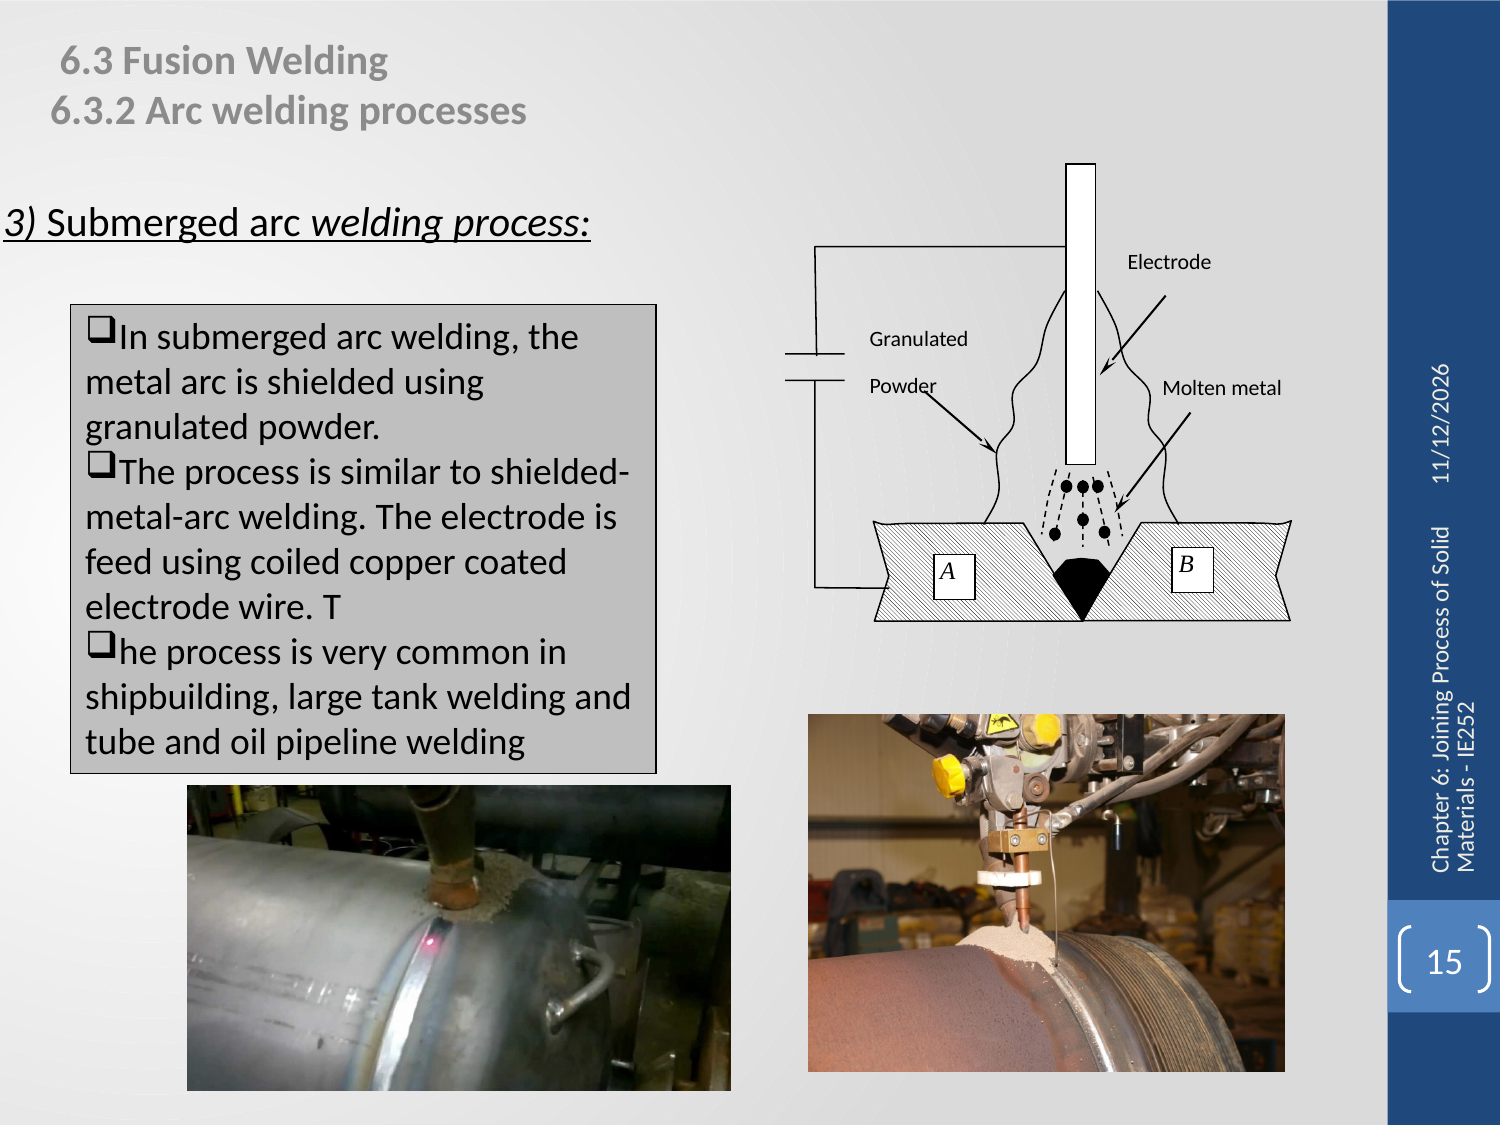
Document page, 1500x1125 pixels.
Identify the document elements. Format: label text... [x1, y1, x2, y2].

picture [808, 714, 1285, 1072]
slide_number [1408, 100, 1469, 500]
picture [187, 784, 731, 1091]
text_box 3) Submerged arc welding process: [0, 187, 682, 253]
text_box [784, 163, 1337, 622]
text_box 6.3 Fusion Welding 6.3.2 Arc welding processes [35, 46, 1311, 141]
footer Chapter 6: Joining Process of Solid Materials - IE252 [1408, 500, 1469, 889]
slide_number 15 [1397, 925, 1492, 994]
text_box In submerged arc welding, the metal arc is shielded using granulated powder. The process is similar to shielded-metal-arc welding. The electrode is feed using coiled copper coated electrode wire. T he process is very common in shipbuilding, large tank welding and tube and oil pipeline welding [70, 304, 657, 774]
